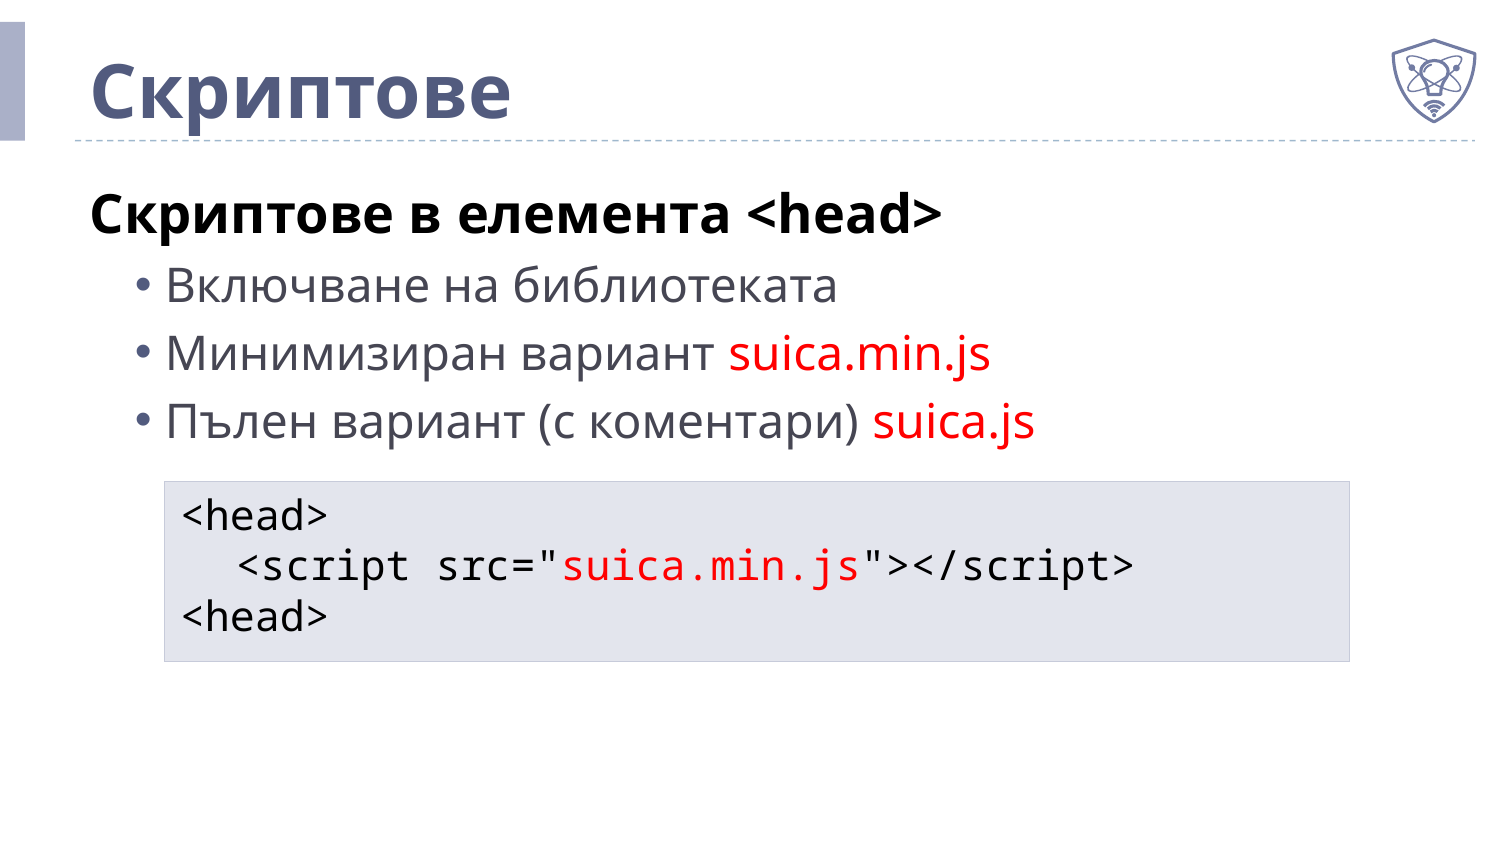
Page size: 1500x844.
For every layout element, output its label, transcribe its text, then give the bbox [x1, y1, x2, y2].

text_box <head> <script src="suica.min.js"></script> <head> [164, 481, 1350, 662]
list Скриптове в елемента <head> Включване на библиотеката Минимизиран вариант suica.min.js Пълен вариант (с коментари) suica.js [75, 171, 1475, 835]
title Скриптове [75, 18, 1475, 141]
